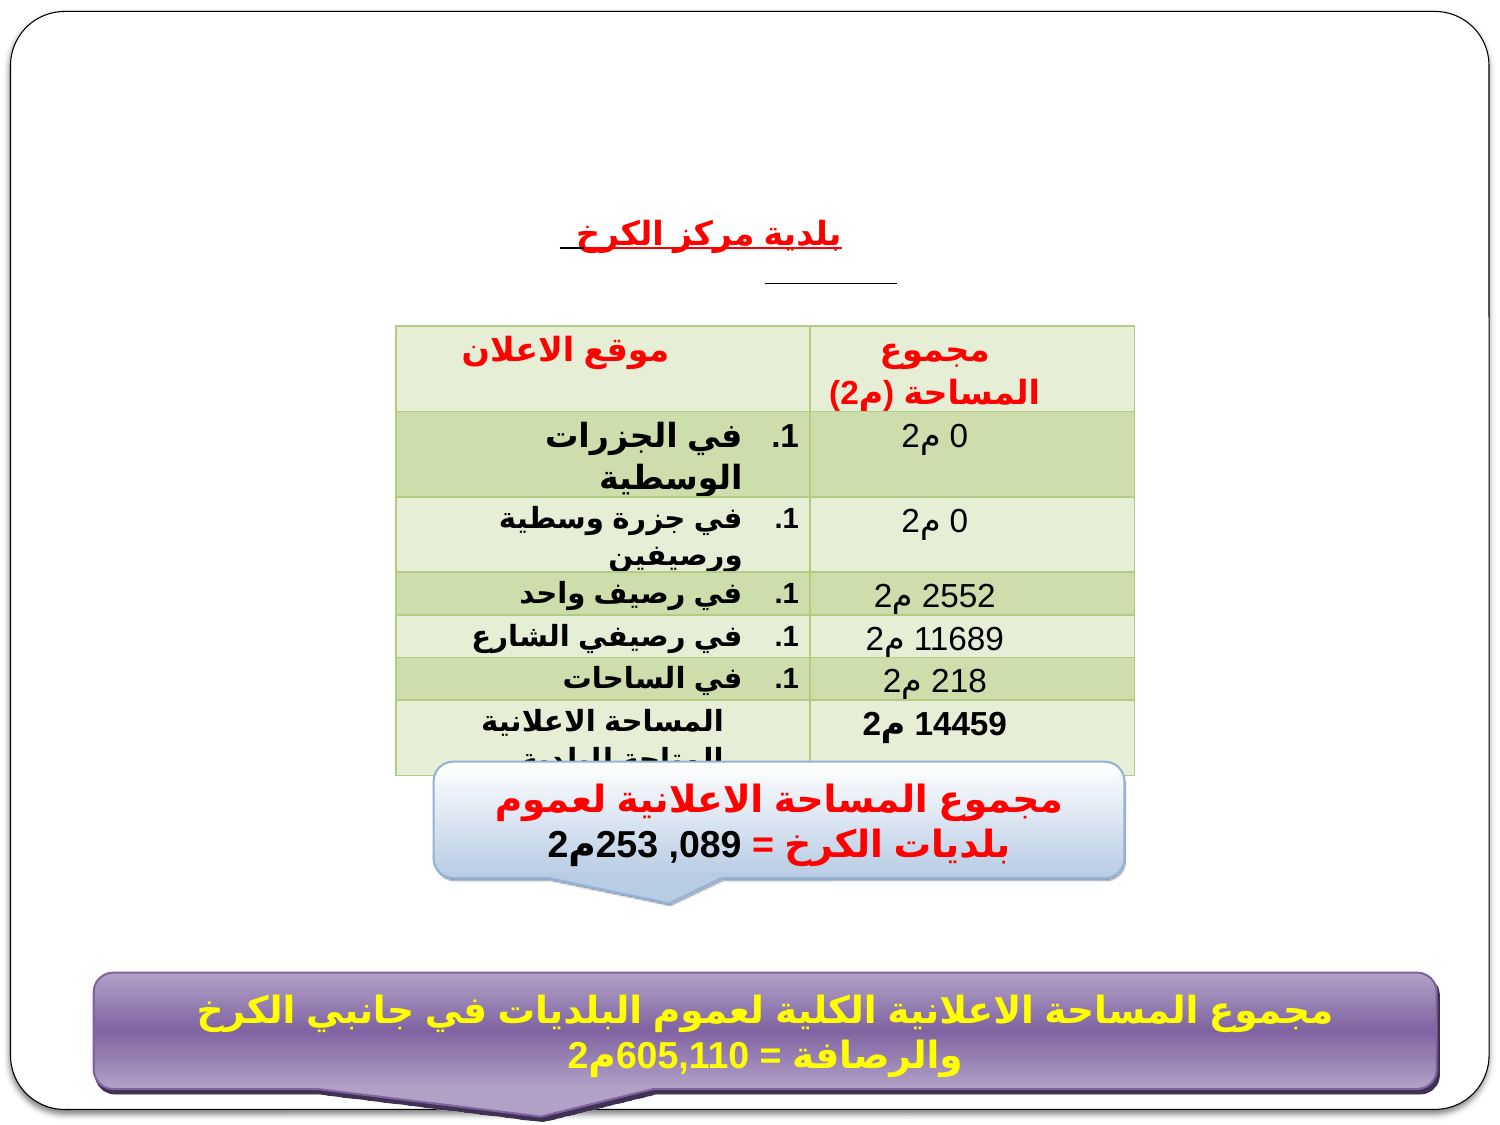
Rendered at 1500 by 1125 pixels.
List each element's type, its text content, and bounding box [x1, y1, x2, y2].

table_cell في رصيف واحد [397, 573, 809, 614]
table_cell 2552 م2 [811, 573, 1134, 614]
table_cell في الجزرات الوسطية [397, 412, 809, 496]
table_header موقع الاعلان [397, 327, 809, 411]
table_cell في الساحات [397, 658, 809, 699]
table_cell 0 م2 [811, 498, 1134, 571]
text_box بلدية مركز الكرخ [537, 204, 913, 295]
table_cell 218 م2 [811, 658, 1134, 699]
table_cell في جزرة وسطية ورصيفين [397, 498, 809, 571]
text_box مجموع المساحة الاعلانية الكلية لعموم البلديات في جانبي الكرخ والرصافة = 605,110م2 [93, 972, 1437, 1117]
table_cell 11689 م2 [811, 616, 1134, 657]
table_header مجموع المساحة (م2) [811, 327, 1134, 411]
table_cell المساحة الاعلانية المتاحة للبلدية [397, 701, 809, 775]
table_cell 14459 م2 [811, 701, 1134, 775]
table_cell 0 م2 [811, 412, 1134, 496]
table_cell في رصيفي الشارع [397, 616, 809, 657]
text_box مجموع المساحة الاعلانية لعموم بلديات الكرخ = 089, 253م2 [433, 761, 1125, 904]
